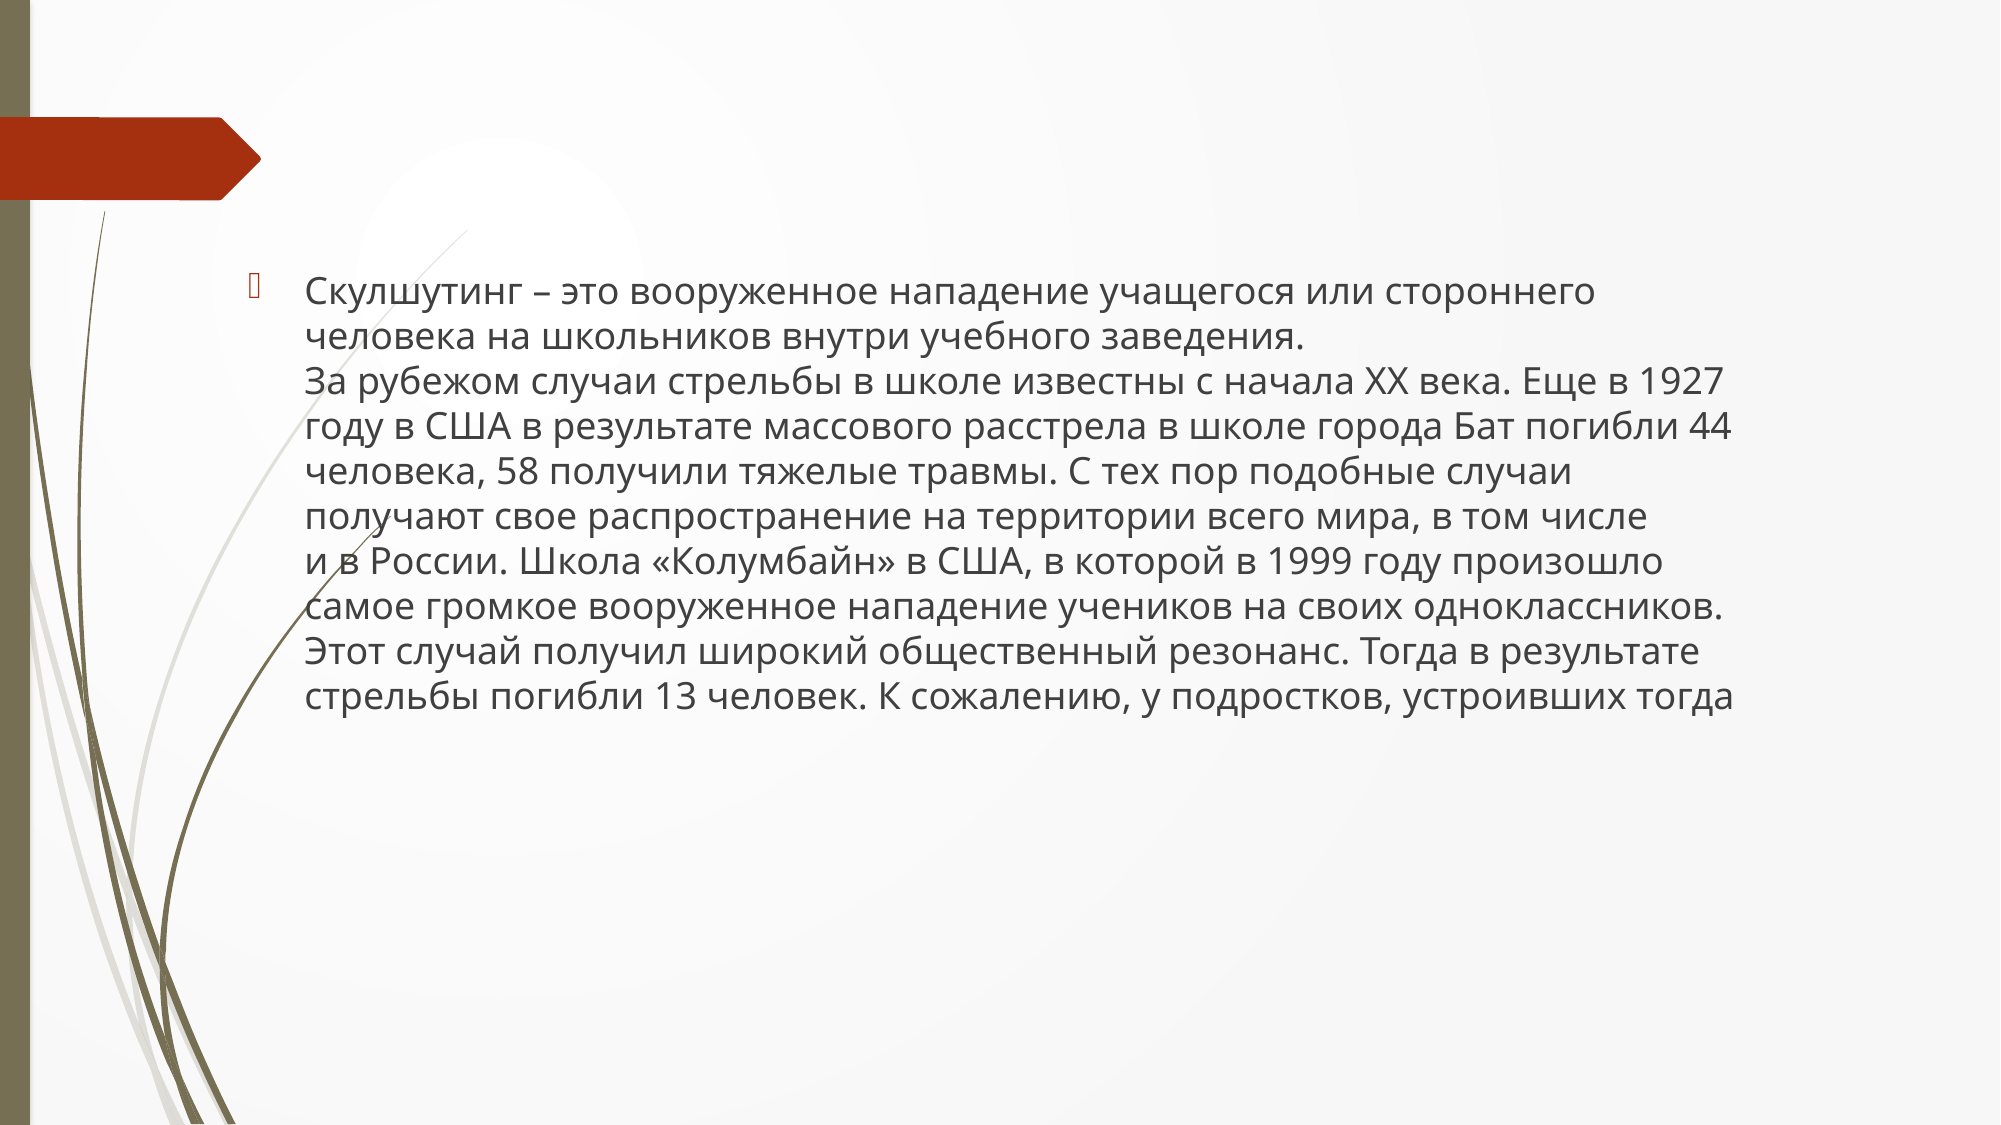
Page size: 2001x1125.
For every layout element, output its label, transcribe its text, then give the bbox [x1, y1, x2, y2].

list Скулшутинг – это вооруженное нападение учащегося или стороннего человека на школьников внутри учебного заведения. За рубежом случаи стрельбы в школе известны с начала XX века. Еще в 1927 году в США в результате массового расстрела в школе города Бат погибли 44 человека, 58 получили тяжелые травмы. С тех пор подобные случаи получают свое распространение на территории всего мира, в том числе и в России. Школа «Колумбайн» в США, в которой в 1999 году произошло самое громкое вооруженное нападение учеников на своих одноклассников. Этот случай получил широкий общественный резонанс. Тогда в результате стрельбы погибли 13 человек. К сожалению, у подростков, устроивших тогда [233, 259, 2000, 1125]
